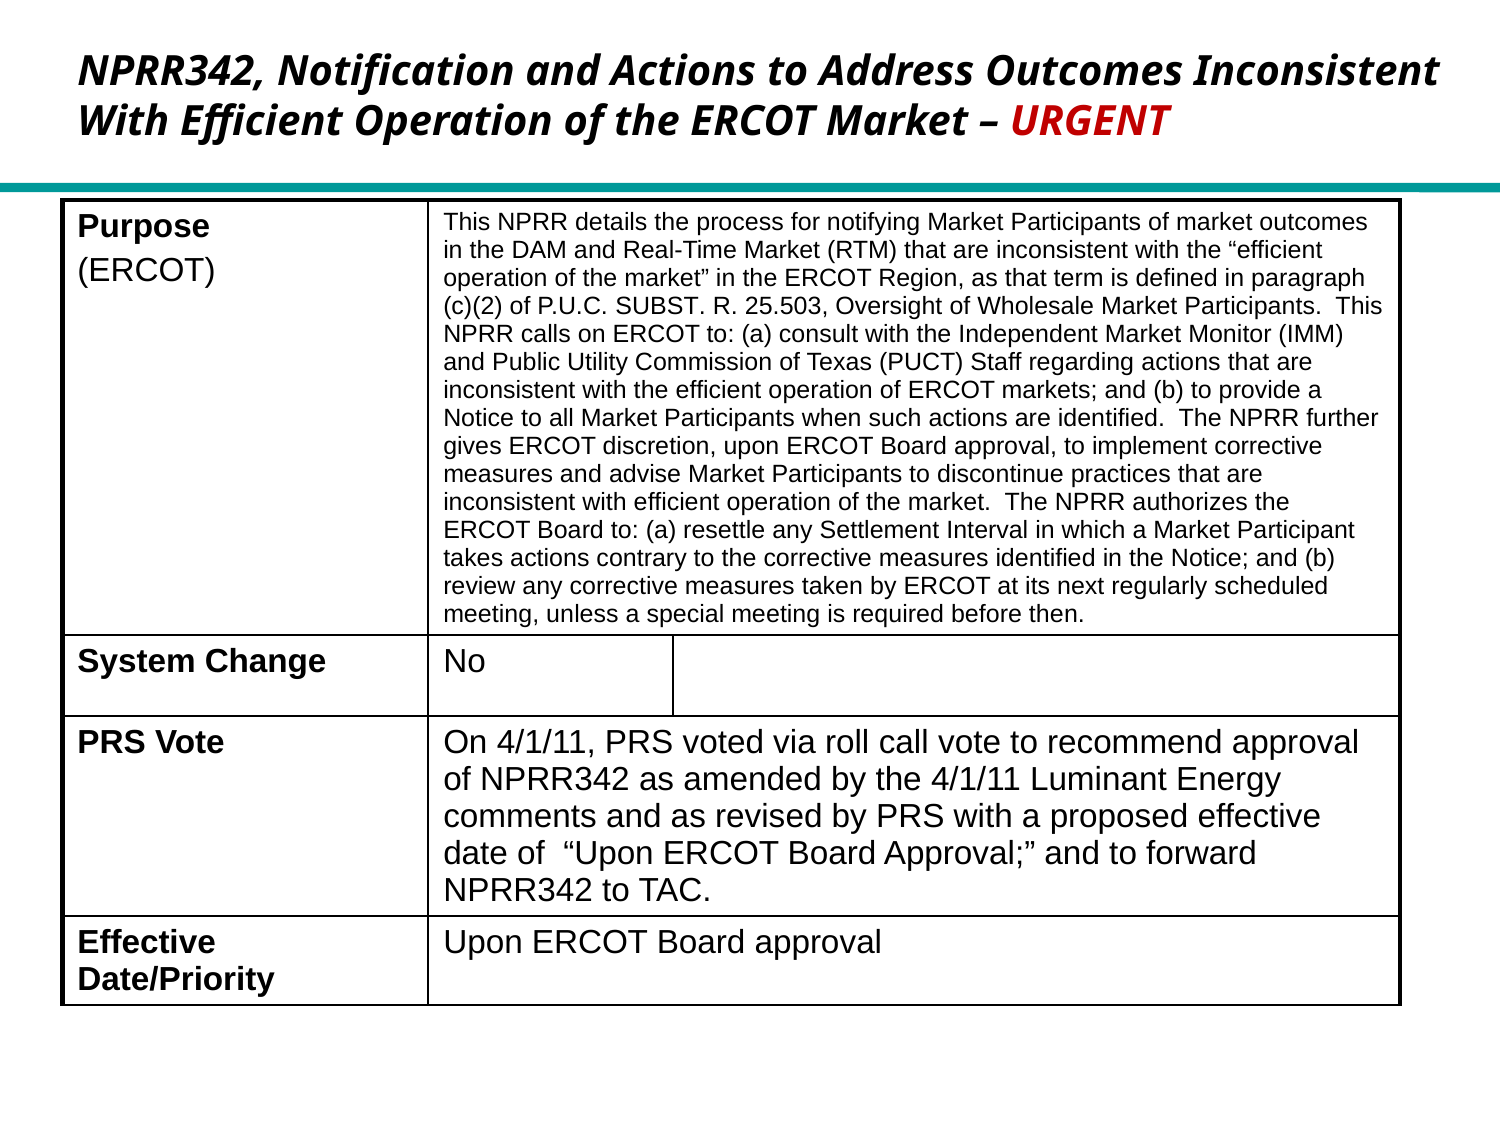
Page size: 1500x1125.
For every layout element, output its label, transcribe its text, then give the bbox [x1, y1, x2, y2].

table_cell Upon ERCOT Board approval [429, 917, 1398, 1004]
table_cell No [429, 636, 672, 715]
table_cell On 4/1/11, PRS voted via roll call vote to recommend approval of NPRR342 as amended by the 4/1/11 Luminant Energy comments and as revised by PRS with a proposed effective date of “Upon ERCOT Board Approval;” and to forward NPRR342 to TAC. [429, 717, 1398, 915]
table_cell System Change [65, 636, 427, 715]
table_cell [674, 636, 1398, 715]
table_header Purpose (ERCOT) [65, 202, 427, 634]
table_header This NPRR details the process for notifying Market Participants of market outcomes in the DAM and Real-Time Market (RTM) that are inconsistent with the “efficient operation of the market” in the ERCOT Region, as that term is defined in paragraph (c)(2) of P.U.C. Subst. R. 25.503, Oversight of Wholesale Market Participants. This NPRR calls on ERCOT to: (a) consult with the Independent Market Monitor (IMM) and Public Utility Commission of Texas (PUCT) Staff regarding actions that are inconsistent with the efficient operation of ERCOT markets; and (b) to provide a Notice to all Market Participants when such actions are identified. The NPRR further gives ERCOT discretion, upon ERCOT Board approval, to implement corrective measures and advise Market Participants to discontinue practices that are inconsistent with efficient operation of the market. The NPRR authorizes the ERCOT Board to: (a) resettle any Settlement Interval in which a Market Participant takes actions contrary to the corrective measures identified in the Notice; and (b) review any corrective measures taken by ERCOT at its next regularly scheduled meeting, unless a special meeting is required before then. [429, 202, 1398, 634]
table_cell Effective Date/Priority [65, 917, 427, 1004]
title NPRR342, Notification and Actions to Address Outcomes Inconsistent With Efficient Operation of the ERCOT Market – Urgent [62, 37, 1500, 151]
table_cell PRS Vote [65, 717, 427, 915]
